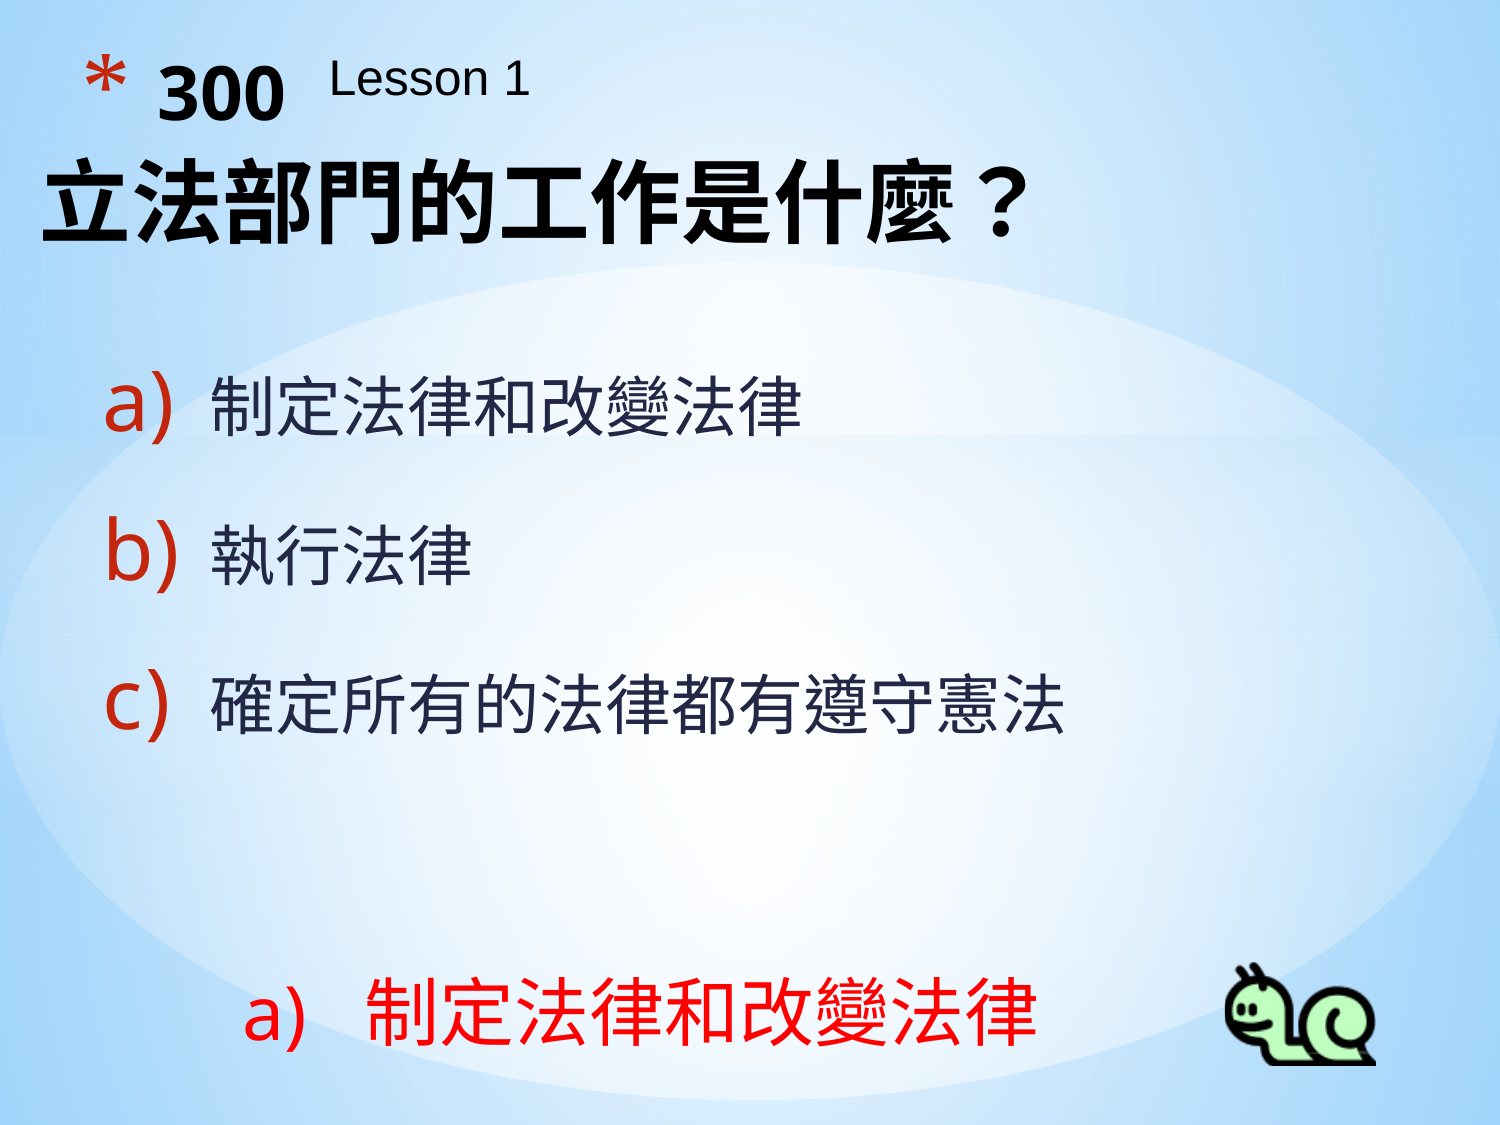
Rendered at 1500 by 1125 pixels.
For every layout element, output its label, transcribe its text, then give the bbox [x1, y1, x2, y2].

subtitle 制定法律和改變法律 執行法律 確定所有的法律都有遵守憲法 [87, 275, 1413, 813]
text_box 立法部門的工作是什麼？ [24, 137, 1450, 263]
title 300 [37, 37, 325, 137]
picture [1224, 962, 1377, 1067]
text_box Lesson 1 [313, 38, 561, 173]
text_box 制定法律和改變法律 [228, 922, 1072, 1123]
